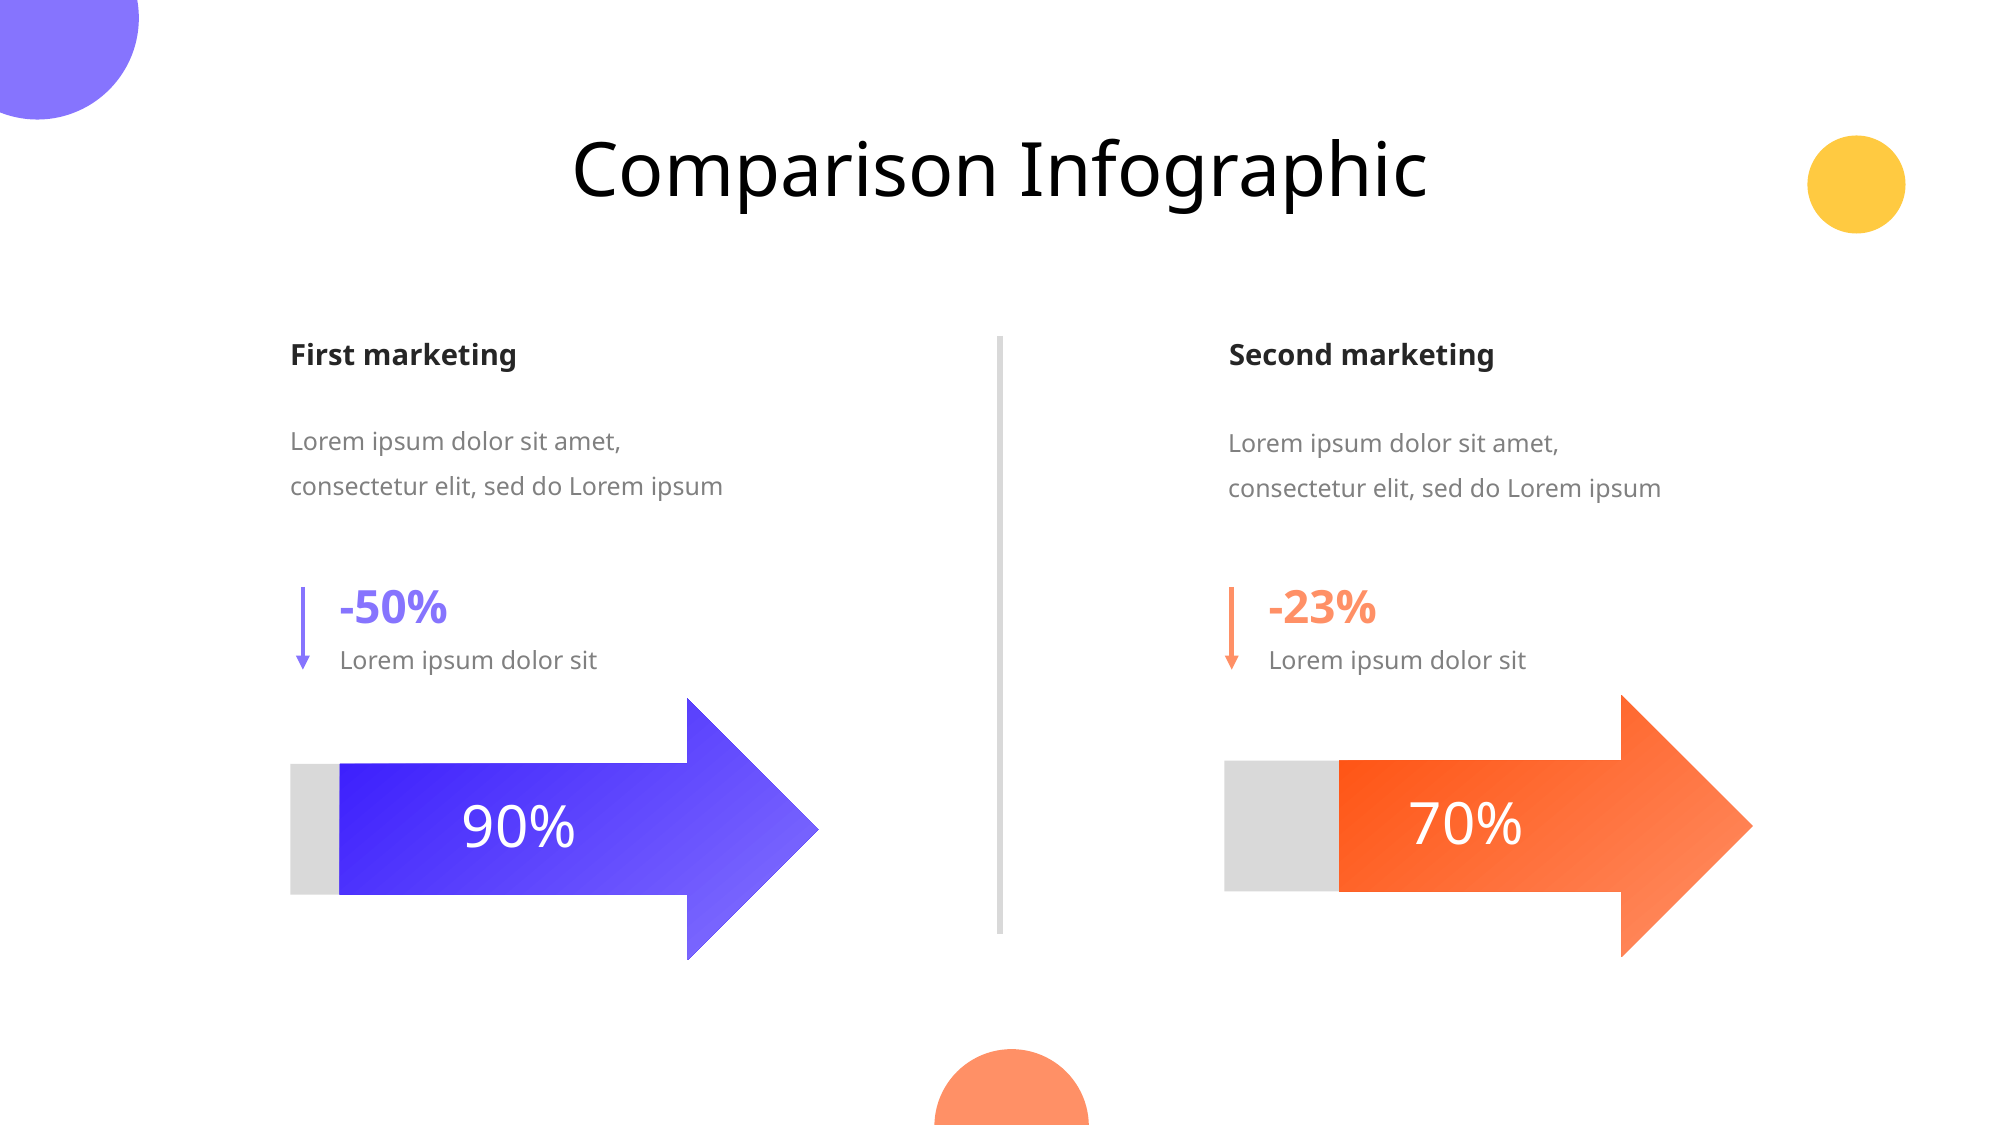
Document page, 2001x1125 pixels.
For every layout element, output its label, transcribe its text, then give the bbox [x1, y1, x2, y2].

text_box -23% [1253, 570, 1434, 622]
text_box Second marketing [1214, 328, 1533, 379]
text_box [1806, 134, 1907, 235]
text_box [1223, 759, 1338, 893]
text_box -50% [324, 570, 506, 622]
text_box Lorem ipsum dolor sit amet, consectetur elit, sed do Lorem ipsum [275, 402, 782, 508]
text_box First marketing [275, 328, 593, 379]
text_box Lorem ipsum dolor sit amet, consectetur elit, sed do Lorem ipsum [1213, 405, 1720, 510]
text_box [0, 0, 140, 121]
text_box Lorem ipsum dolor sit [324, 622, 618, 683]
text_box [289, 762, 338, 896]
title Comparison Infographic [137, 59, 1863, 278]
text_box 70% [1339, 761, 1594, 891]
text_box [338, 695, 820, 963]
text_box [933, 1048, 1090, 1125]
text_box Lorem ipsum dolor sit [1253, 622, 1546, 683]
text_box 90% [392, 764, 647, 894]
text_box [1338, 692, 1754, 960]
